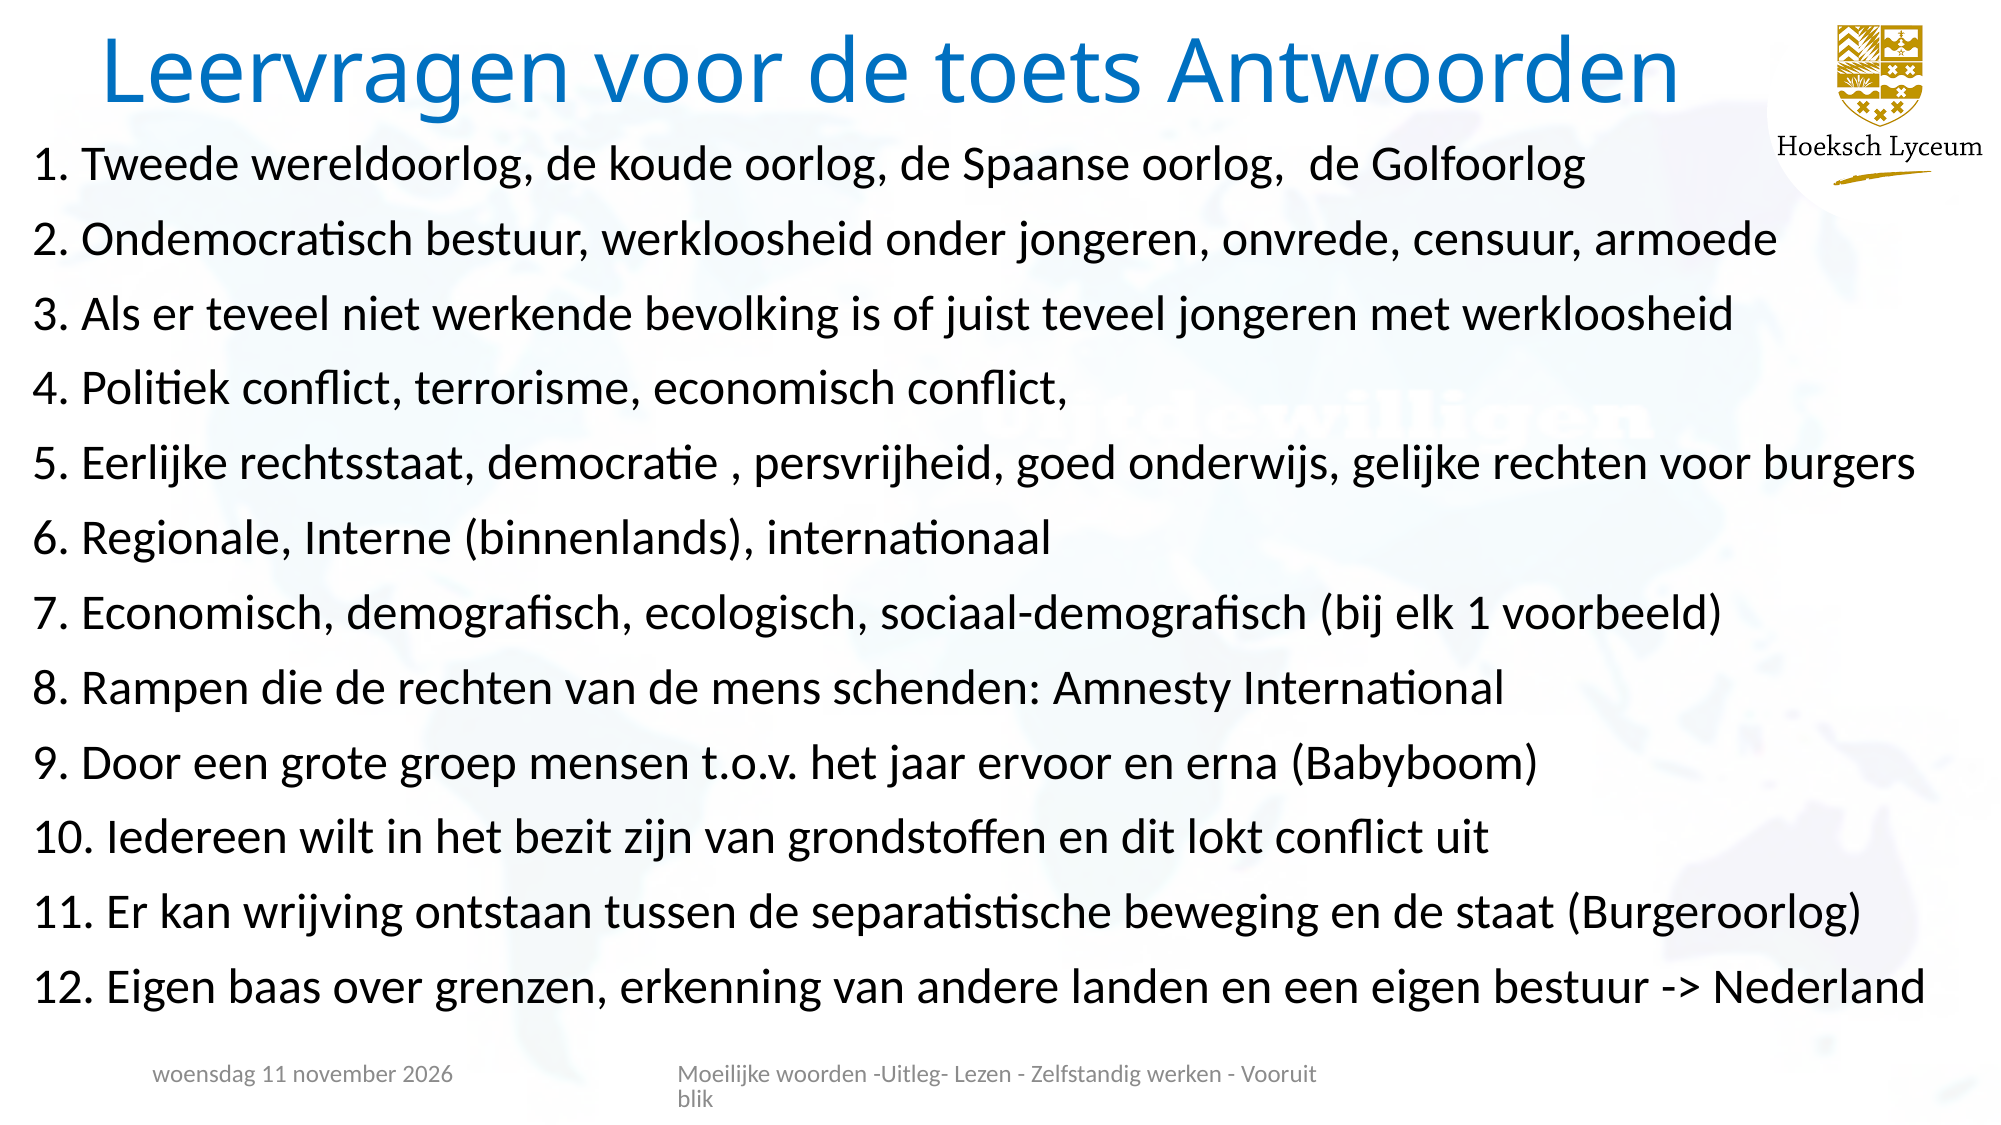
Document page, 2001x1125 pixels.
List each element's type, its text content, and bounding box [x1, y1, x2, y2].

picture [1767, 0, 1991, 225]
footer Moeilijke woorden -Uitleg- Lezen - Zelfstandig werken - Vooruitblik [662, 1042, 1338, 1103]
subtitle 1. Tweede wereldoorlog, de koude oorlog, de Spaanse oorlog, de Golfoorlog 2. Ondemocratisch bestuur, werkloosheid onder jongeren, onvrede, censuur, armoede 3. Als er teveel niet werkende bevolking is of juist teveel jongeren met werkloosheid 4. Politiek conflict, terrorisme, economisch conflict, 5. Eerlijke rechtsstaat, democratie , persvrijheid, goed onderwijs, gelijke rechten voor burgers 6. Regionale, Interne (binnenlands), internationaal 7. Economisch, demografisch, ecologisch, sociaal-demografisch (bij elk 1 voorbeeld) 8. Rampen die de rechten van de mens schenden: Amnesty International 9. Door een grote groep mensen t.o.v. het jaar ervoor en erna (Babyboom) 10. Iedereen wilt in het bezit zijn van grondstoffen en dit lokt conflict uit 11. Er kan wrijving ontstaan tussen de separatistische beweging en de staat (Burgeroorlog) 12. Eigen baas over grenzen, erkenning van andere landen en een eigen bestuur -> Nederland [17, 129, 1983, 1080]
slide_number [137, 1042, 588, 1103]
title Leervragen voor de toets Antwoorden [0, 0, 1767, 129]
